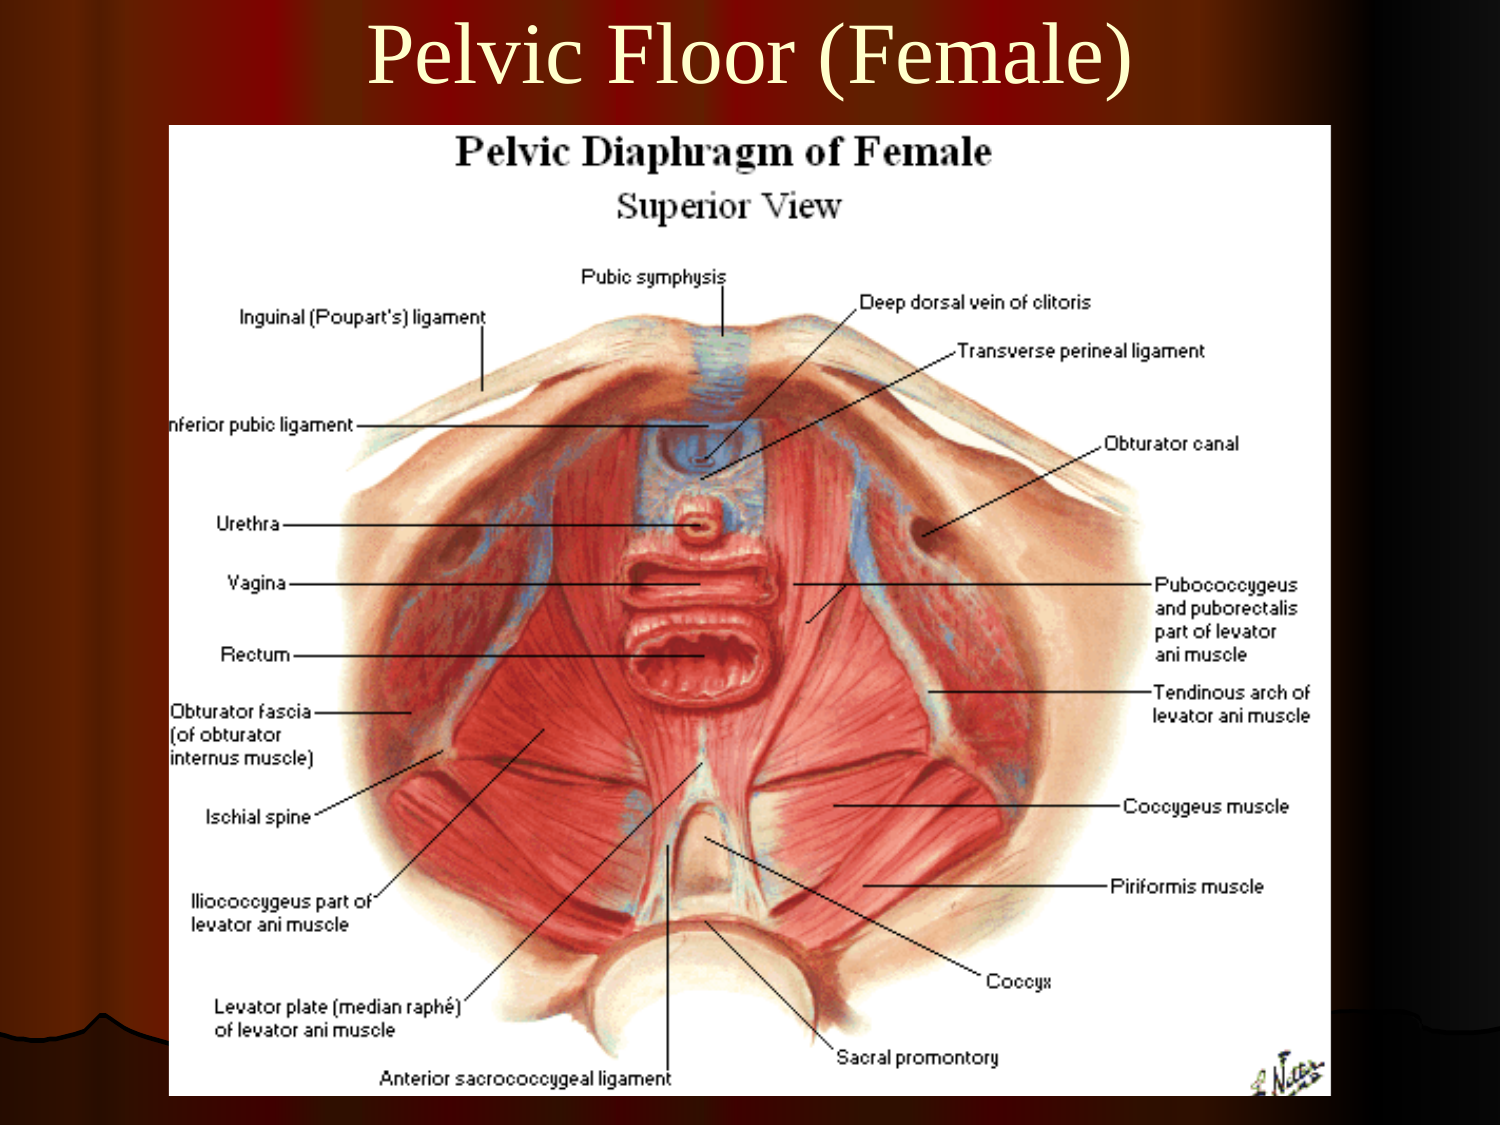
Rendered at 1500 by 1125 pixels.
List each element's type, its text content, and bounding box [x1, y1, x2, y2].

title Pelvic Floor (Female) [37, 0, 1463, 149]
picture [168, 124, 1332, 1096]
